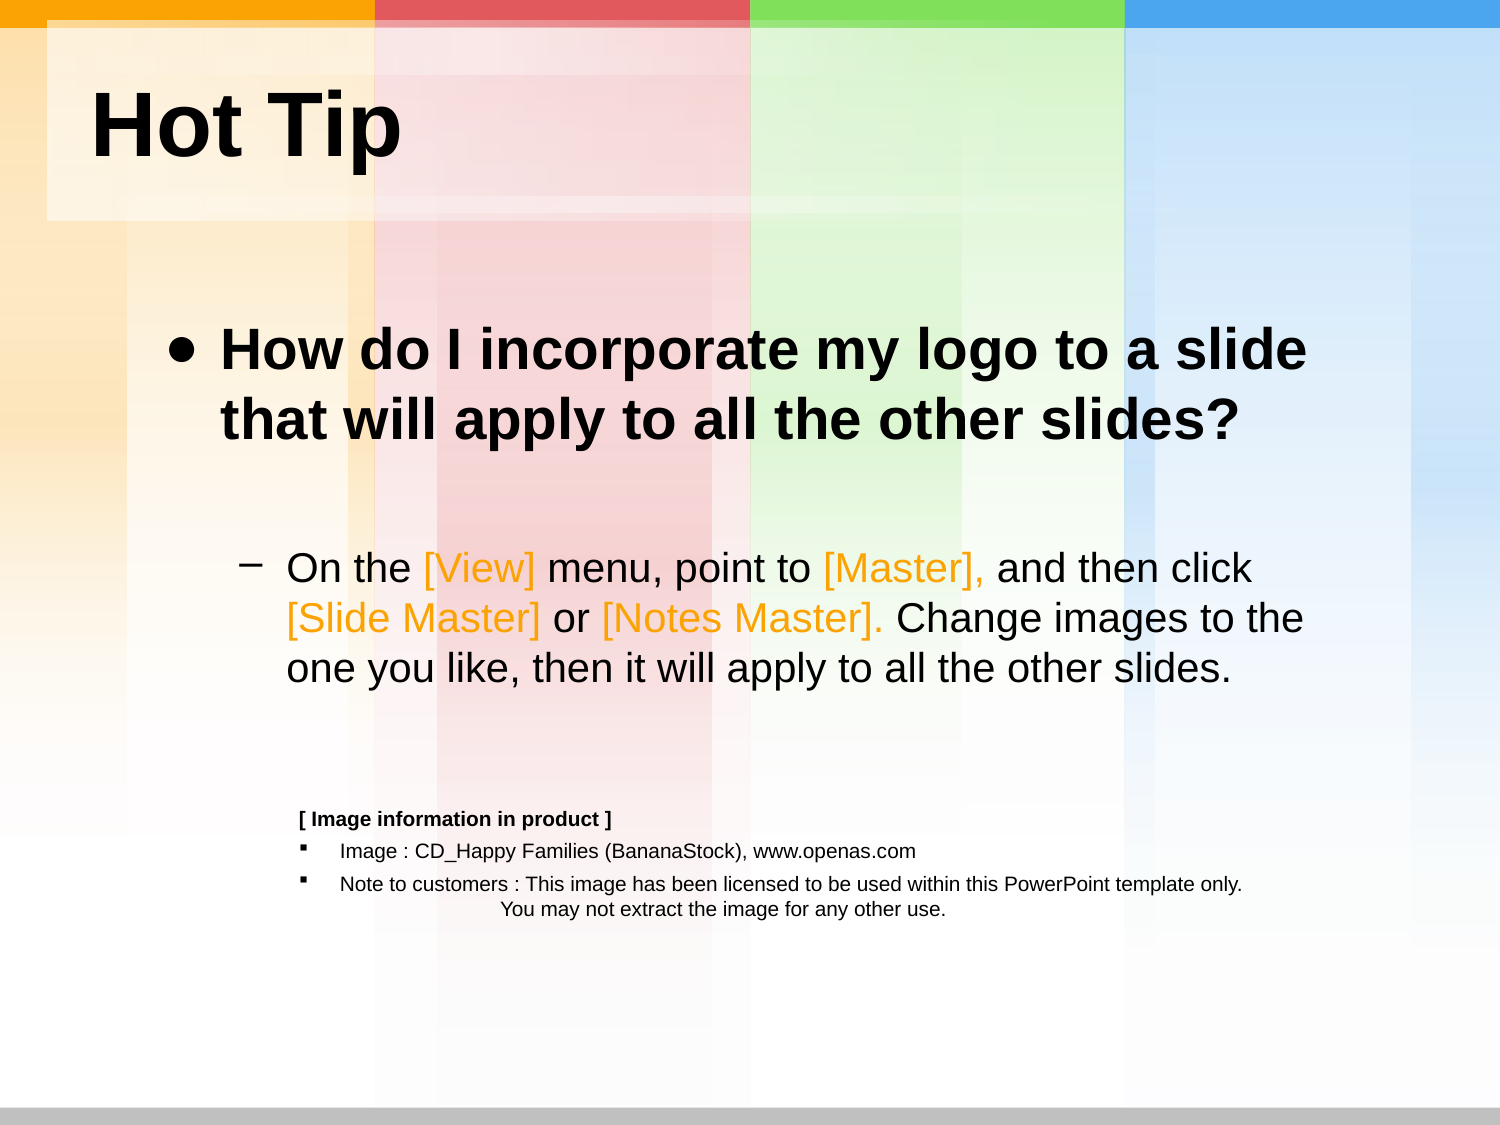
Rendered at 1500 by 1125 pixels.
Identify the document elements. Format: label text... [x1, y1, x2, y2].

title Hot Tip [75, 42, 1275, 198]
list How do I incorporate my logo to a slide that will apply to all the other slides? On the [View] menu, point to [Master], and then click [Slide Master] or [Notes Master]. Change images to the one you like, then it will apply to all the other slides. [149, 303, 1360, 733]
text_box [ Image information in product ] Image : CD_Happy Families (BananaStock), www.openas.com Note to customers : This image has been licensed to be used within this PowerPoint template only. You may not extract the image for any other use. [284, 798, 1322, 928]
